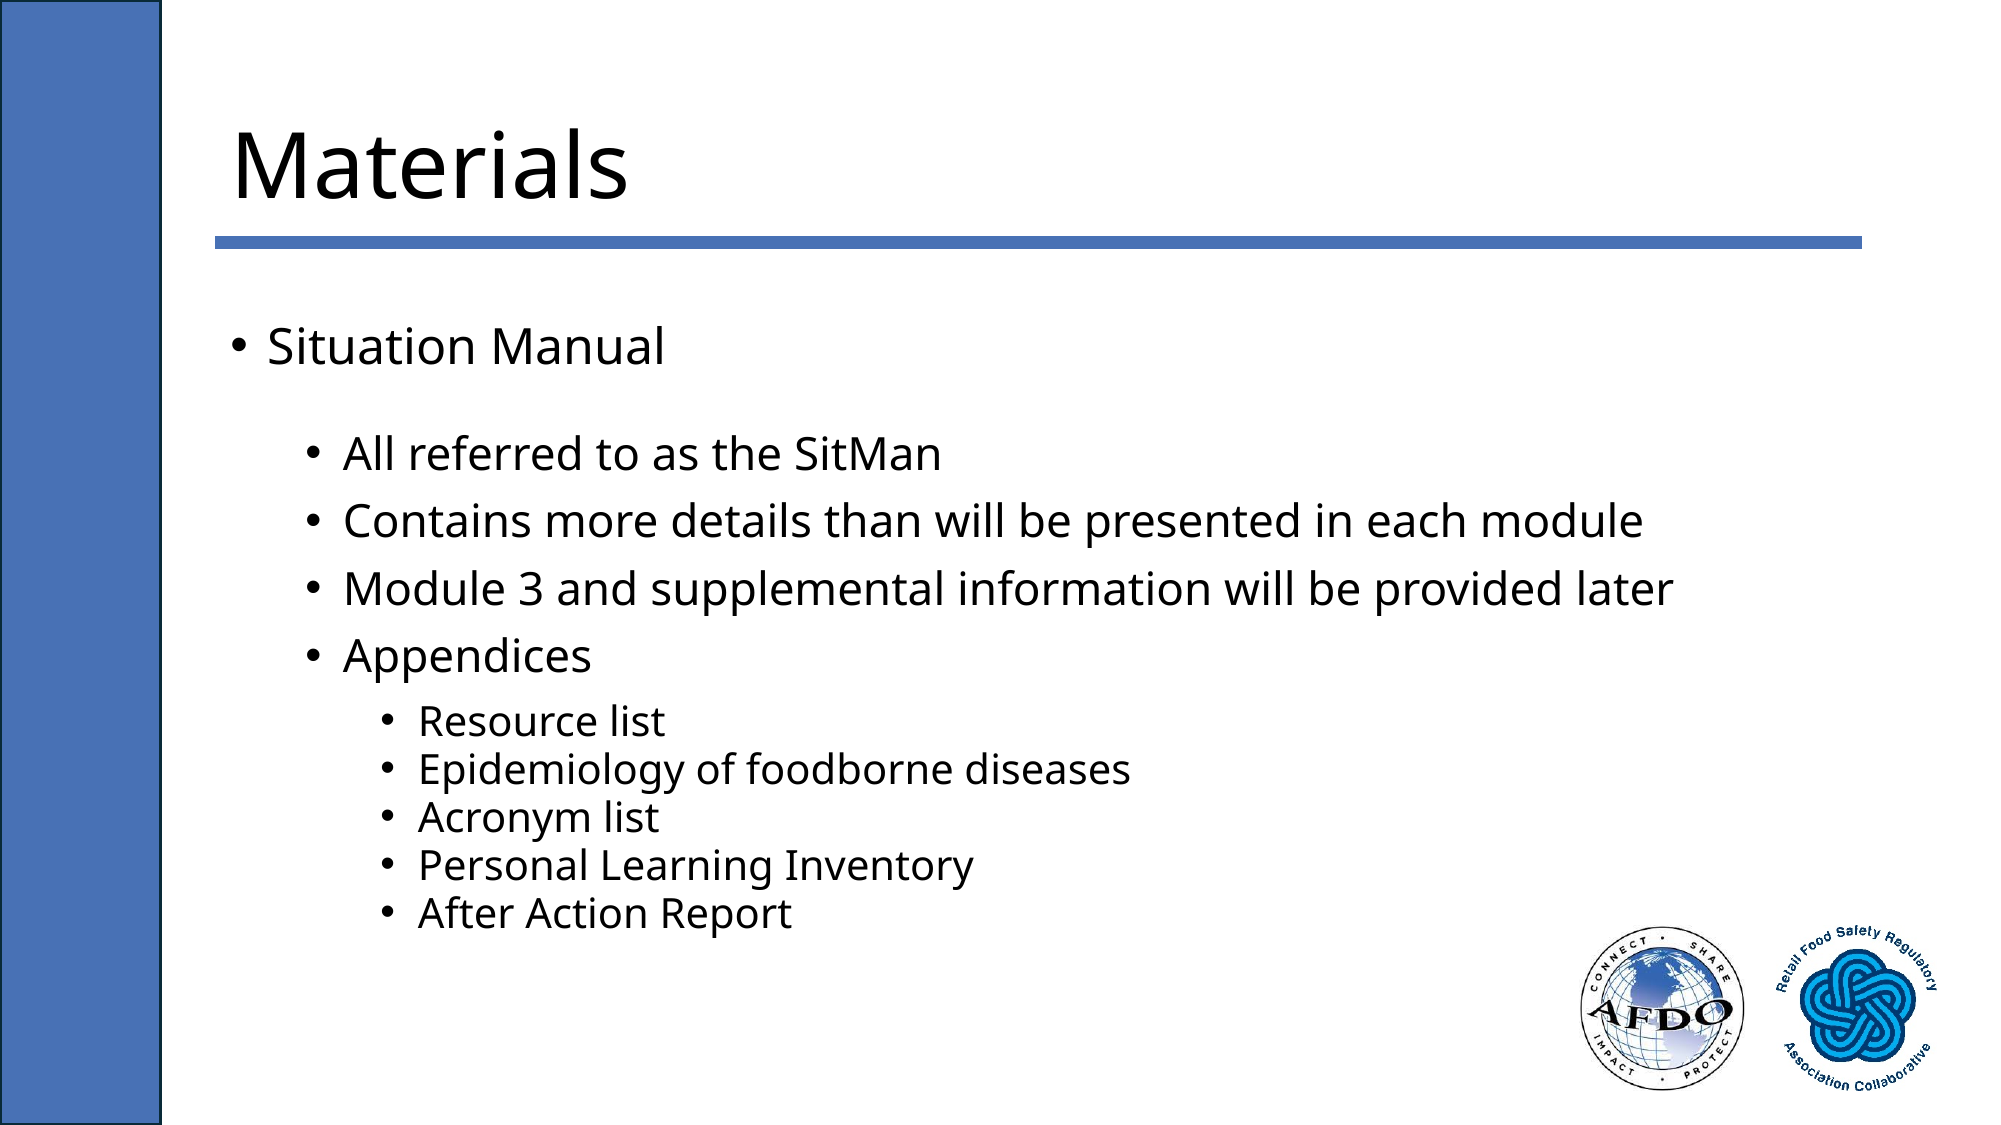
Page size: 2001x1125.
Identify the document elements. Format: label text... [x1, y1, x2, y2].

picture [1776, 925, 1937, 1091]
title Materials [215, 110, 1863, 227]
list Situation Manual All referred to as the SitMan Contains more details than will be presented in each module Module 3 and supplemental information will be provided later Appendices Resource list Epidemiology of foodborne diseases Acronym list Personal Learning Inventory After Action Report [215, 306, 1863, 952]
picture [1579, 952, 1745, 1091]
